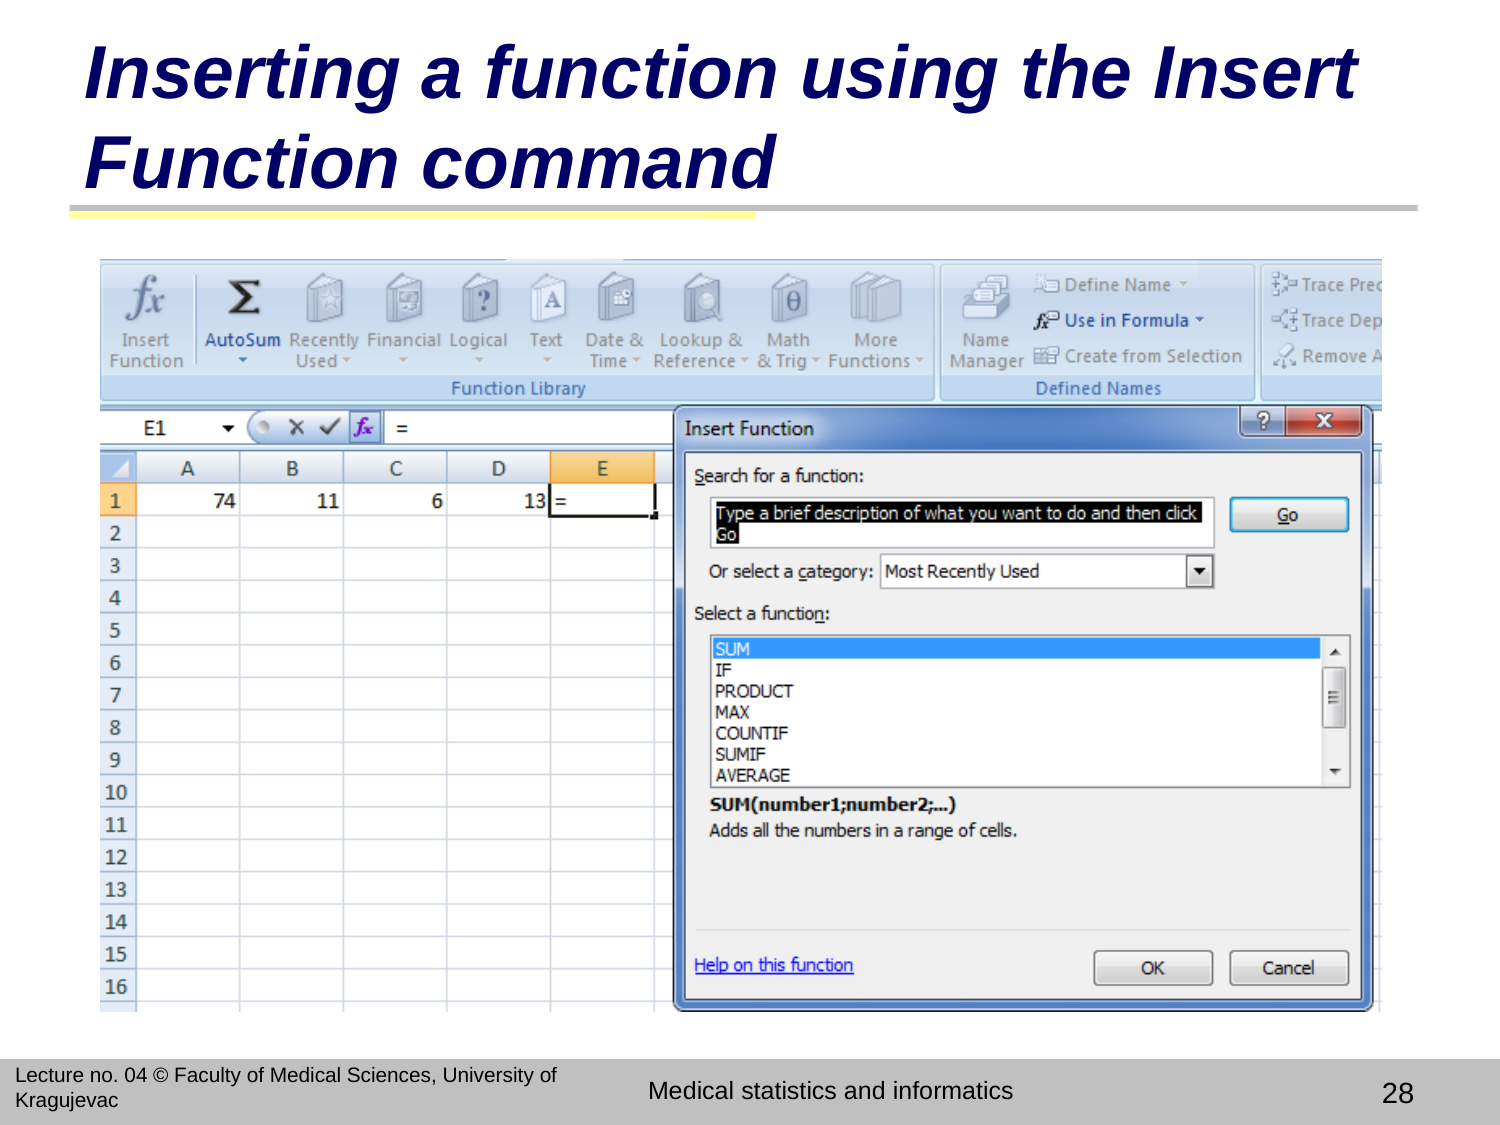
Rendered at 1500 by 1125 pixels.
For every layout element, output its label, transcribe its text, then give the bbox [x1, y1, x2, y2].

slide_number 28 [1166, 1066, 1430, 1125]
title Inserting a function using the Insert Function command [69, 19, 1426, 208]
picture [100, 259, 1382, 1012]
slide_number Lecture no. 04 © Faculty of Medical Sciences, University of Kragujevac [0, 1053, 619, 1108]
footer Medical statistics and informatics [512, 1066, 1151, 1125]
